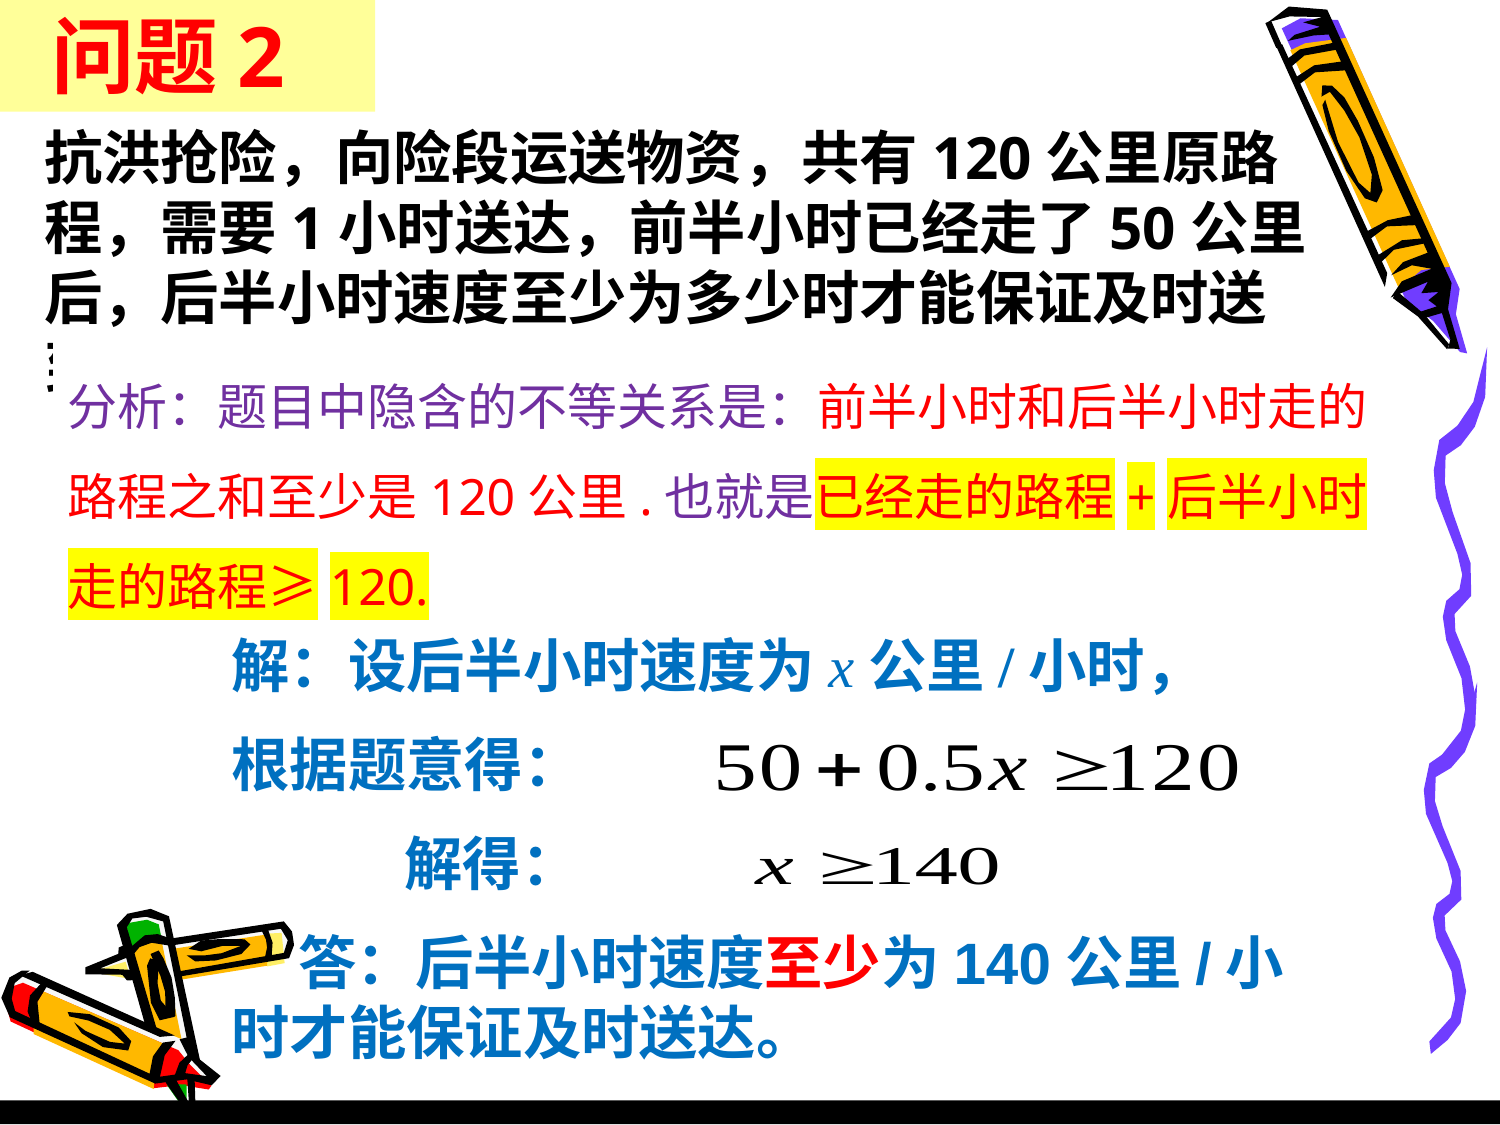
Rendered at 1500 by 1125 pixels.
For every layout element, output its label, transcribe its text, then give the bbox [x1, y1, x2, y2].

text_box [737, 833, 1013, 899]
text_box 解：设后半小时速度为x公里/小时， 根据题意得： 解得： 答：后半小时速度至少为140公里/小时才能保证及时送达。 [217, 621, 1346, 1074]
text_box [702, 727, 1254, 808]
text_box 抗洪抢险，向险段运送物资，共有120公里原路程，需要1小时送达，前半小时已经走了50公里后，后半小时速度至少为多少时才能保证及时送到？ [29, 113, 1334, 409]
text_box 问题2 [0, 0, 376, 112]
text_box 分析：题目中隐含的不等关系是：前半小时和后半小时走的路程之和至少是120公里.也就是已经走的路程+后半小时走的路程≥120. [53, 338, 1405, 623]
